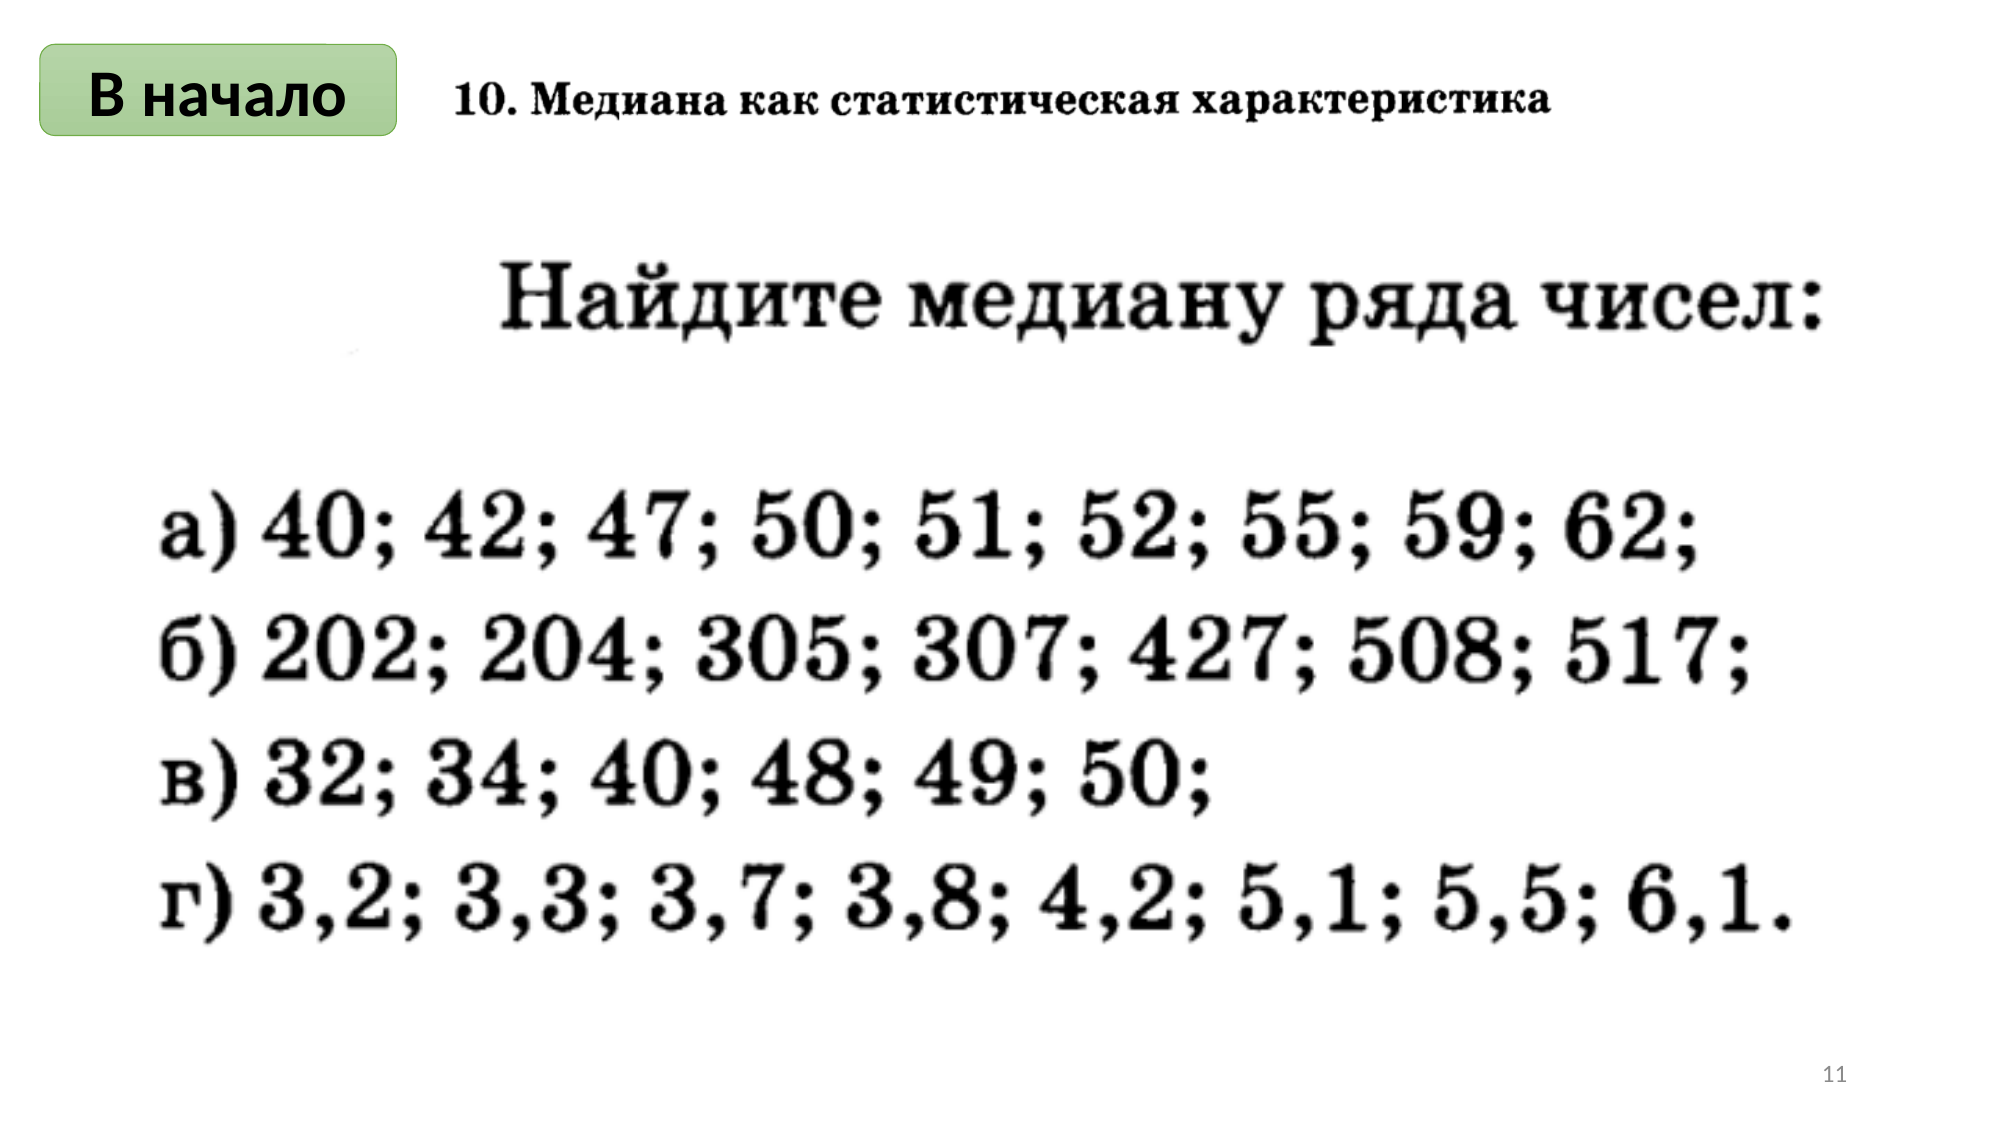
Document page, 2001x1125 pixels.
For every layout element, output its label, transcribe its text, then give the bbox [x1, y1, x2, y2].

picture [428, 61, 1572, 133]
picture [102, 167, 1837, 961]
slide_number 11 [1412, 1042, 1863, 1103]
text_box В начало [39, 43, 397, 137]
